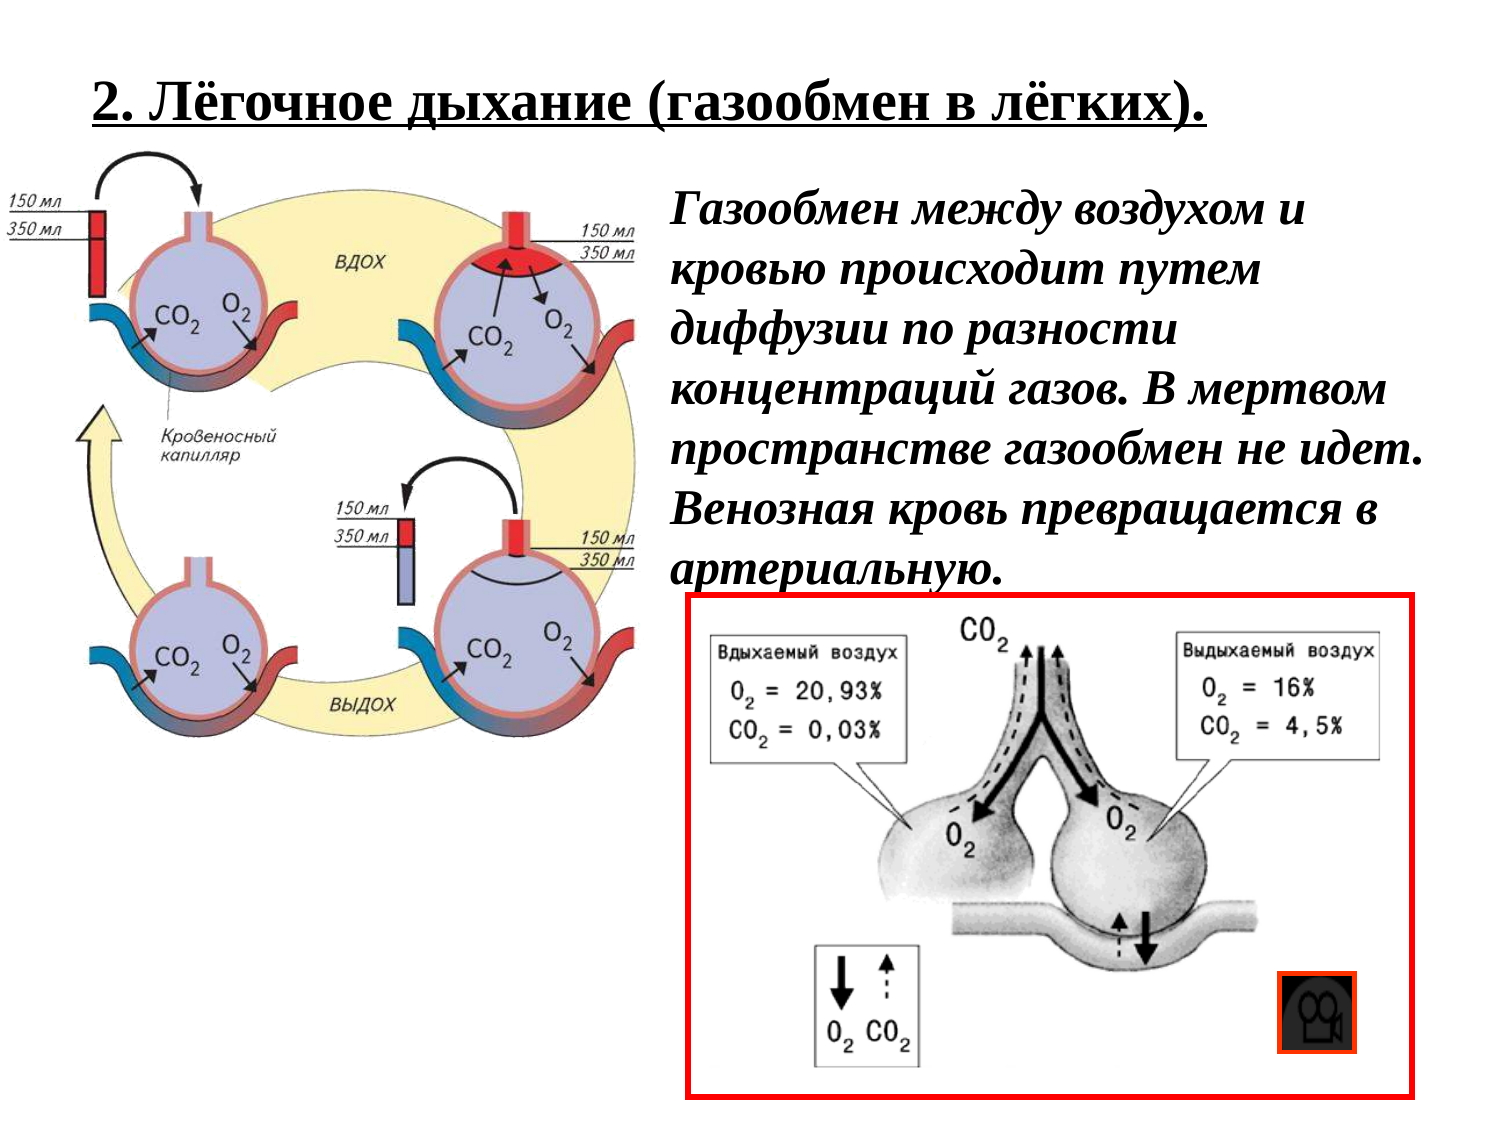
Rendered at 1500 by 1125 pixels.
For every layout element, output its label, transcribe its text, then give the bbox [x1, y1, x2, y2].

text_box 2. Лёгочное дыхание (газообмен в лёгких). [76, 55, 1400, 140]
text_box Газообмен между воздухом и кровью происходит путем диффузии по разности концентраций газов. В мертвом пространстве газообмен не идет. Венозная кровь превращается в артериальную. [655, 167, 1459, 602]
picture [0, 148, 644, 742]
picture [690, 597, 1409, 1095]
